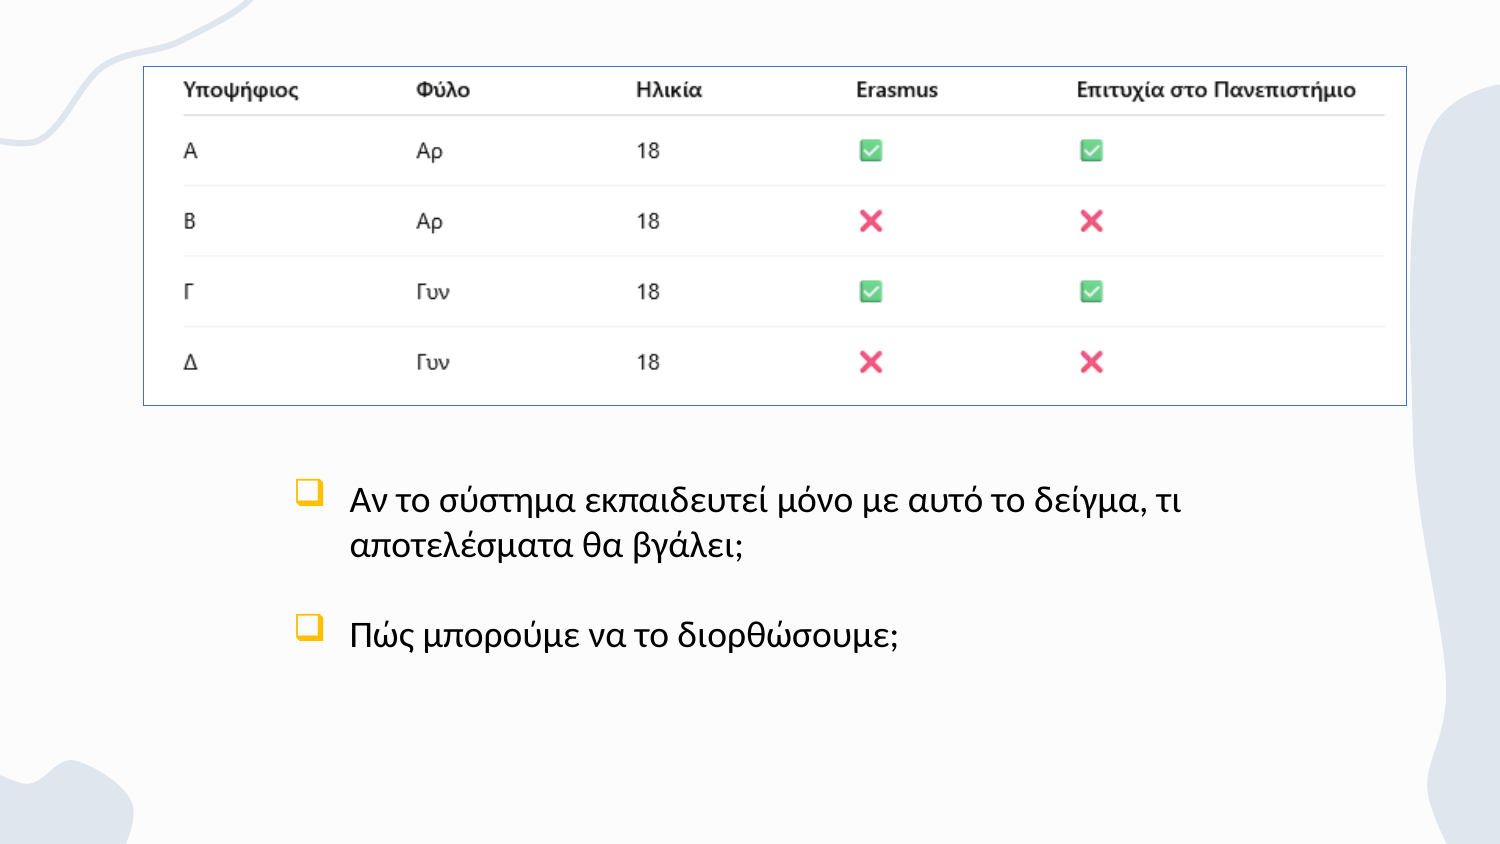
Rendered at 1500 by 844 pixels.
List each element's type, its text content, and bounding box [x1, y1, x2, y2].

text_box Αν το σύστημα εκπαιδευτεί μόνο με αυτό το δείγμα, τι αποτελέσματα θα βγάλει; Πώς μπορούμε να το διορθώσουμε; [278, 467, 1340, 663]
picture [143, 65, 1407, 406]
